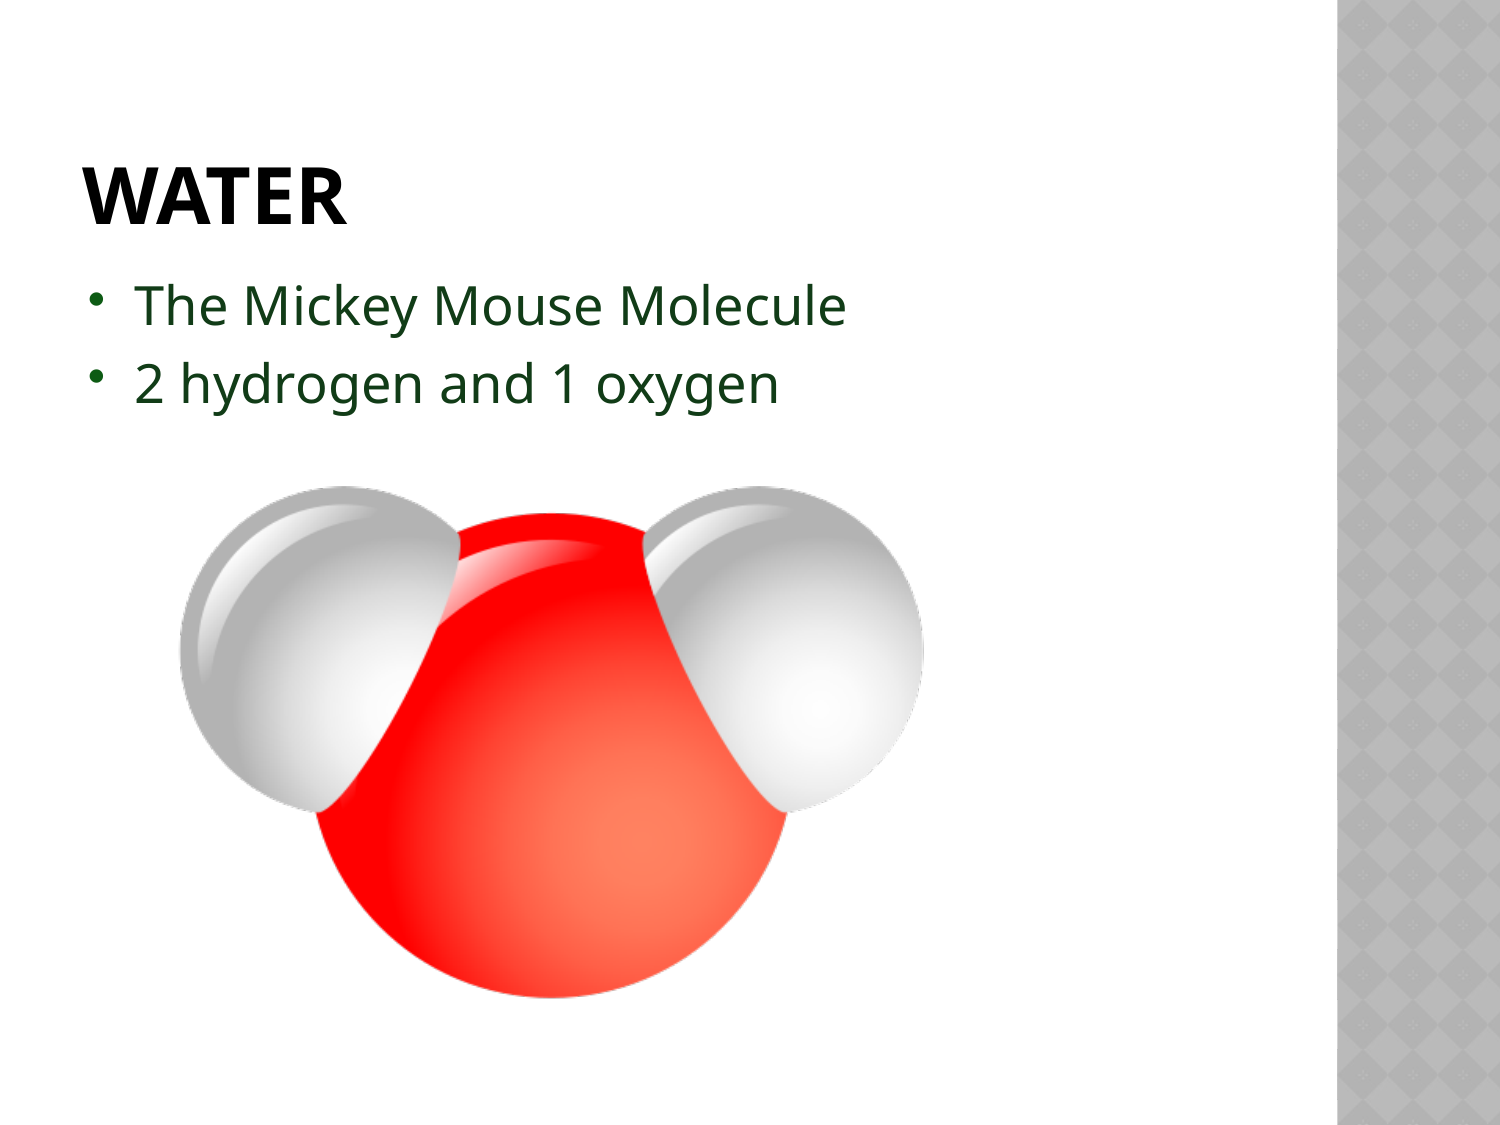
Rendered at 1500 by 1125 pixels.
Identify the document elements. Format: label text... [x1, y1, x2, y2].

list The Mickey Mouse Molecule 2 hydrogen and 1 oxygen [75, 264, 1263, 1059]
picture [162, 462, 945, 1026]
title Water [75, 52, 1263, 240]
